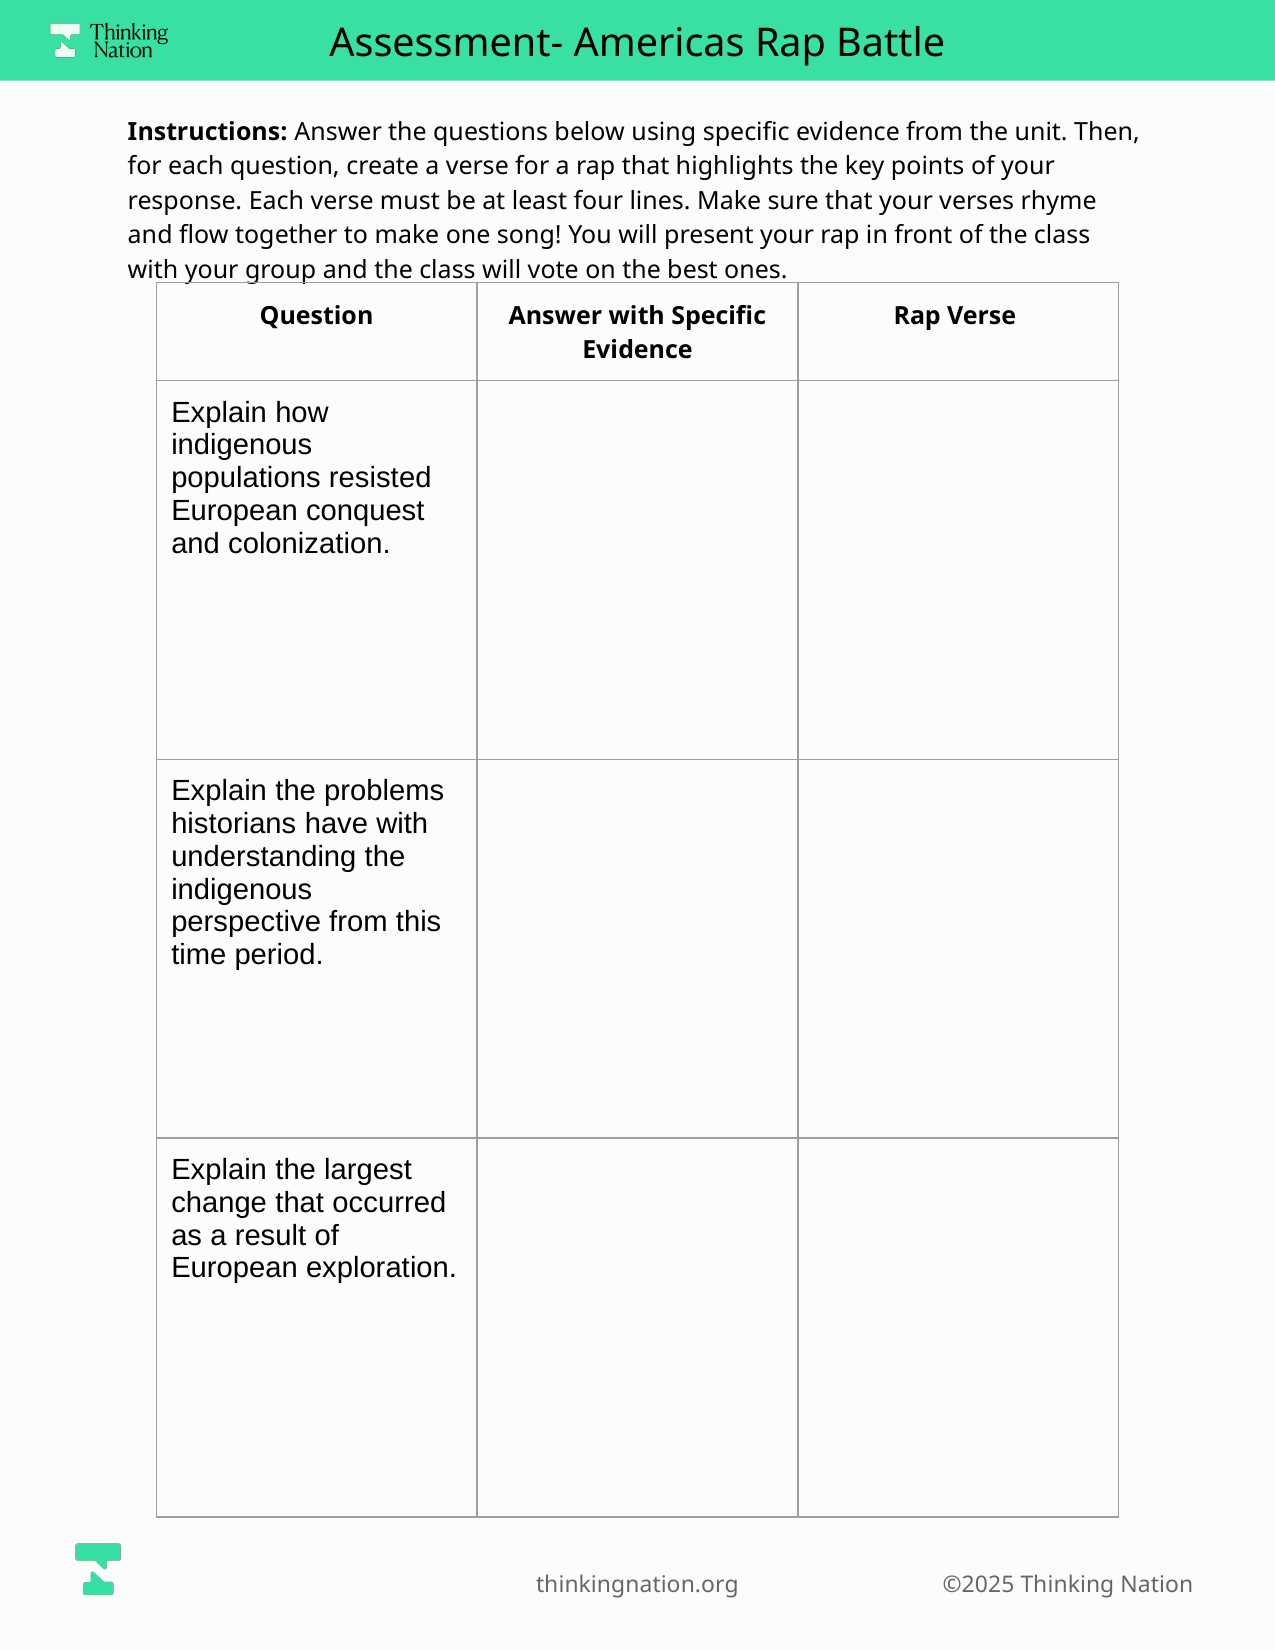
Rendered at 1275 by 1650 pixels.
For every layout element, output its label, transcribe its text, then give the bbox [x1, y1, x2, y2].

picture [62, 1533, 134, 1605]
text_box ©2025 Thinking Nation [907, 1553, 1210, 1605]
table_cell [478, 381, 797, 759]
table_cell [478, 1139, 797, 1516]
table_header Answer with Specific Evidence [478, 283, 797, 380]
table_cell Explain the problems historians have with understanding the indigenous perspective from this time period. [157, 760, 476, 1137]
table_cell [799, 1139, 1118, 1516]
text_box Instructions: Answer the questions below using specific evidence from the unit. Then, for each question, create a verse for a rap that highlights the key points of your response. Each verse must be at least four lines. Make sure that your verses rhyme and flow together to make one song! You will present your rap in front of the class with your group and the class will vote on the best ones. [112, 95, 1163, 246]
table_cell Explain how indigenous populations resisted European conquest and colonization. [157, 381, 476, 759]
table_cell [478, 760, 797, 1137]
table_cell [799, 760, 1118, 1137]
table_header Question [157, 283, 476, 380]
table_header Rap Verse [799, 283, 1118, 380]
text_box Assessment- Americas Rap Battle [0, 0, 1275, 81]
text_box thinkingnation.org [486, 1553, 789, 1605]
table_cell [799, 381, 1118, 759]
table_cell Explain the largest change that occurred as a result of European exploration. [157, 1139, 476, 1516]
picture [36, 12, 172, 69]
